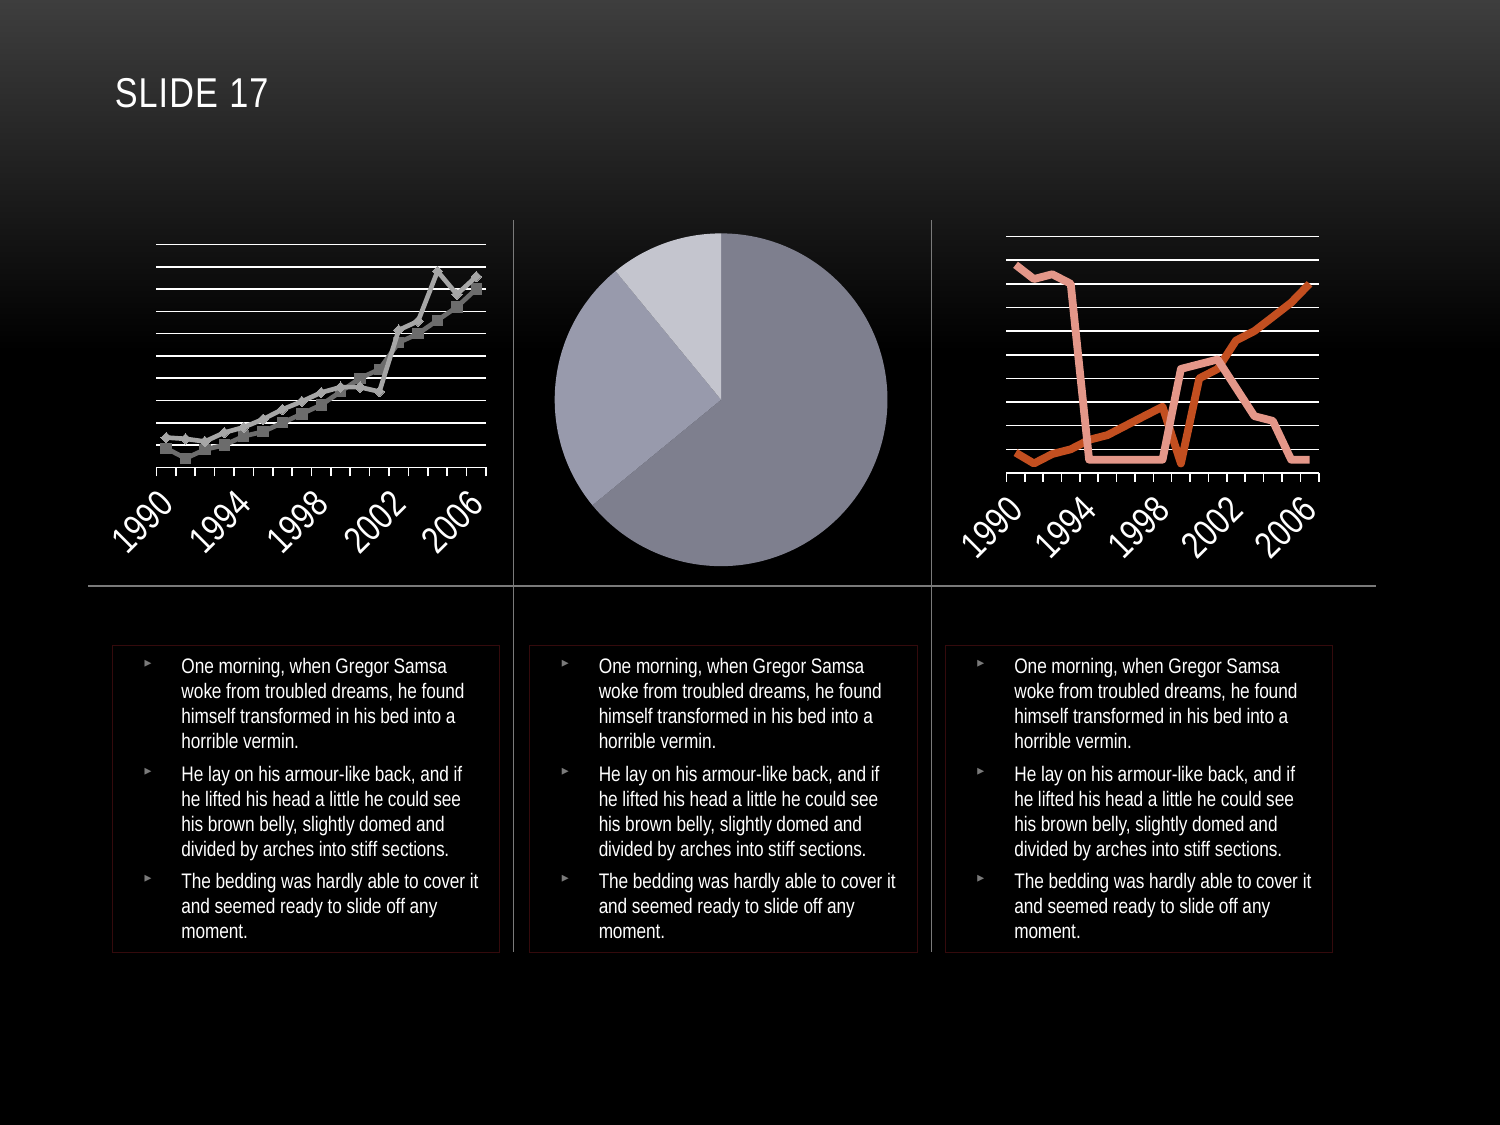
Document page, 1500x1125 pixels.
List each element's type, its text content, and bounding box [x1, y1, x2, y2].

chart [932, 223, 1334, 576]
chart [95, 237, 501, 568]
text_box One morning, when Gregor Samsa woke from troubled dreams, he found himself transformed in his bed into a horrible vermin. He lay on his armour-like back, and if he lifted his head a little he could see his brown belly, slightly domed and divided by arches into stiff sections. The bedding was hardly able to cover it and seemed ready to slide off any moment. [945, 645, 1333, 953]
chart [515, 223, 931, 576]
text_box One morning, when Gregor Samsa woke from troubled dreams, he found himself transformed in his bed into a horrible vermin. He lay on his armour-like back, and if he lifted his head a little he could see his brown belly, slightly domed and divided by arches into stiff sections. The bedding was hardly able to cover it and seemed ready to slide off any moment. [112, 645, 500, 953]
title Slide 17 [99, 19, 1400, 124]
chart [507, 223, 513, 576]
text_box One morning, when Gregor Samsa woke from troubled dreams, he found himself transformed in his bed into a horrible vermin. He lay on his armour-like back, and if he lifted his head a little he could see his brown belly, slightly domed and divided by arches into stiff sections. The bedding was hardly able to cover it and seemed ready to slide off any moment. [529, 645, 918, 953]
